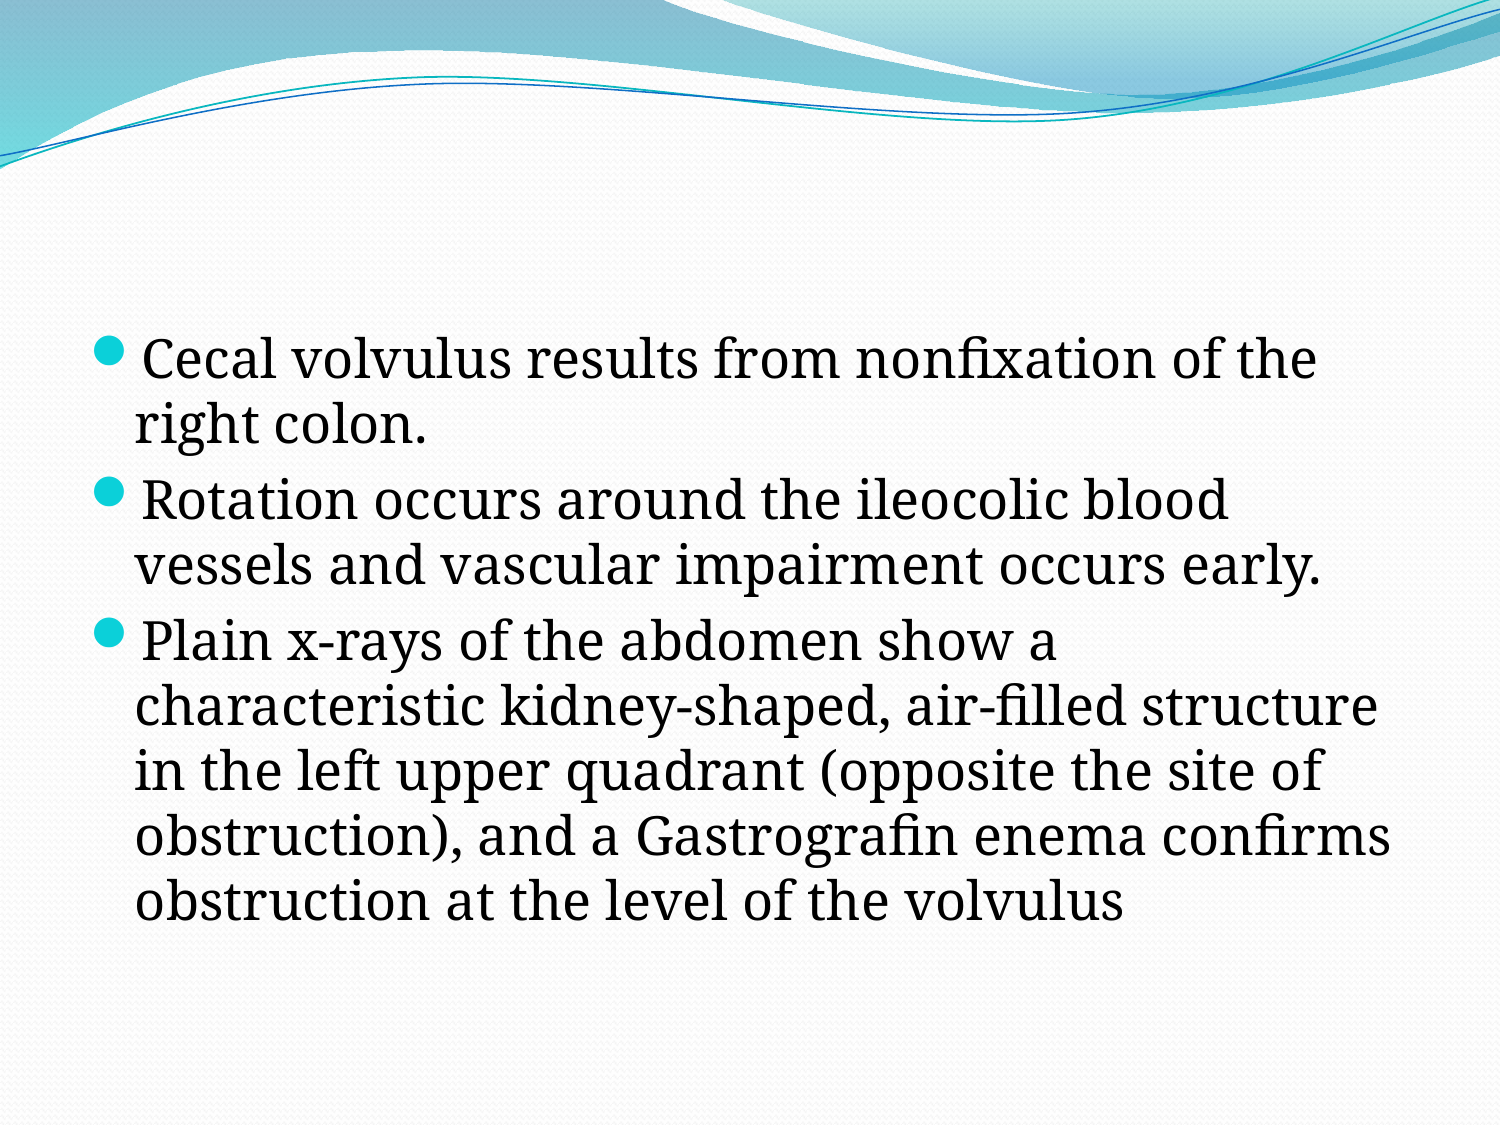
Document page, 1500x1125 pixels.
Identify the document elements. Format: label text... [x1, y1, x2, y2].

list Cecal volvulus results from nonfixation of the right colon. Rotation occurs around the ileocolic blood vessels and vascular impairment occurs early. Plain x-rays of the abdomen show a characteristic kidney-shaped, air-filled structure in the left upper quadrant (opposite the site of obstruction), and a Gastrografin enema confirms obstruction at the level of the volvulus [75, 317, 1425, 1038]
